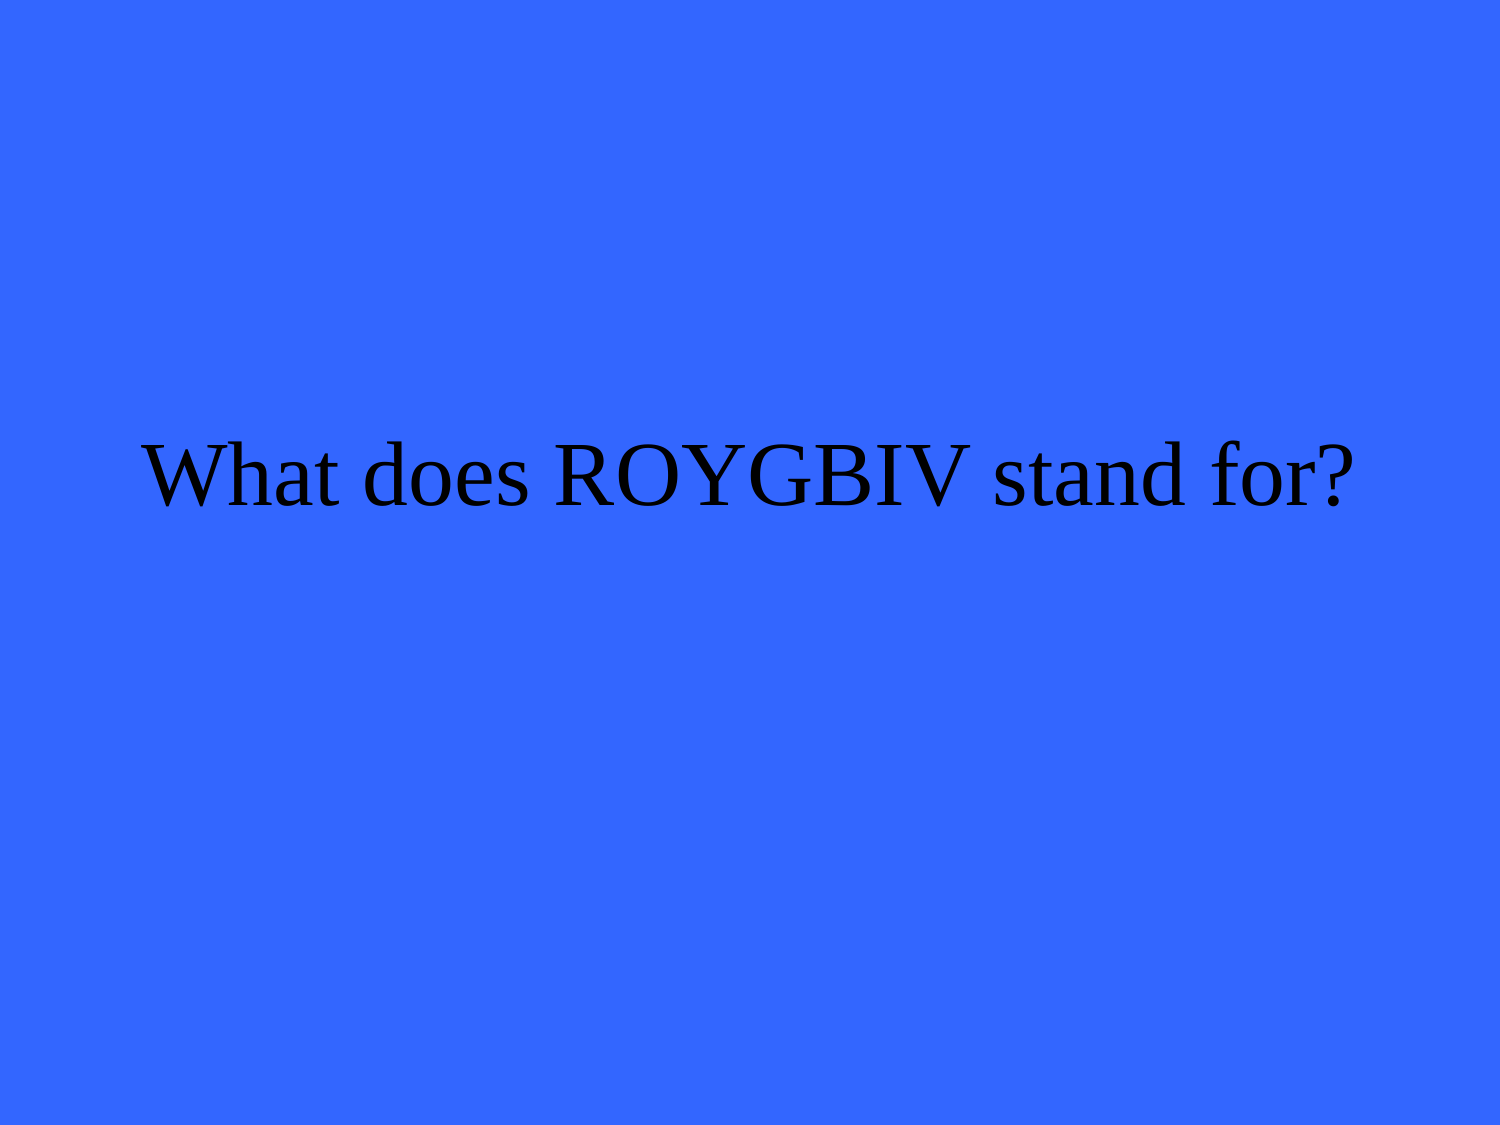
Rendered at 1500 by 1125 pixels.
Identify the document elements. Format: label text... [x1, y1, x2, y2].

title What does ROYGBIV stand for? [112, 374, 1388, 563]
